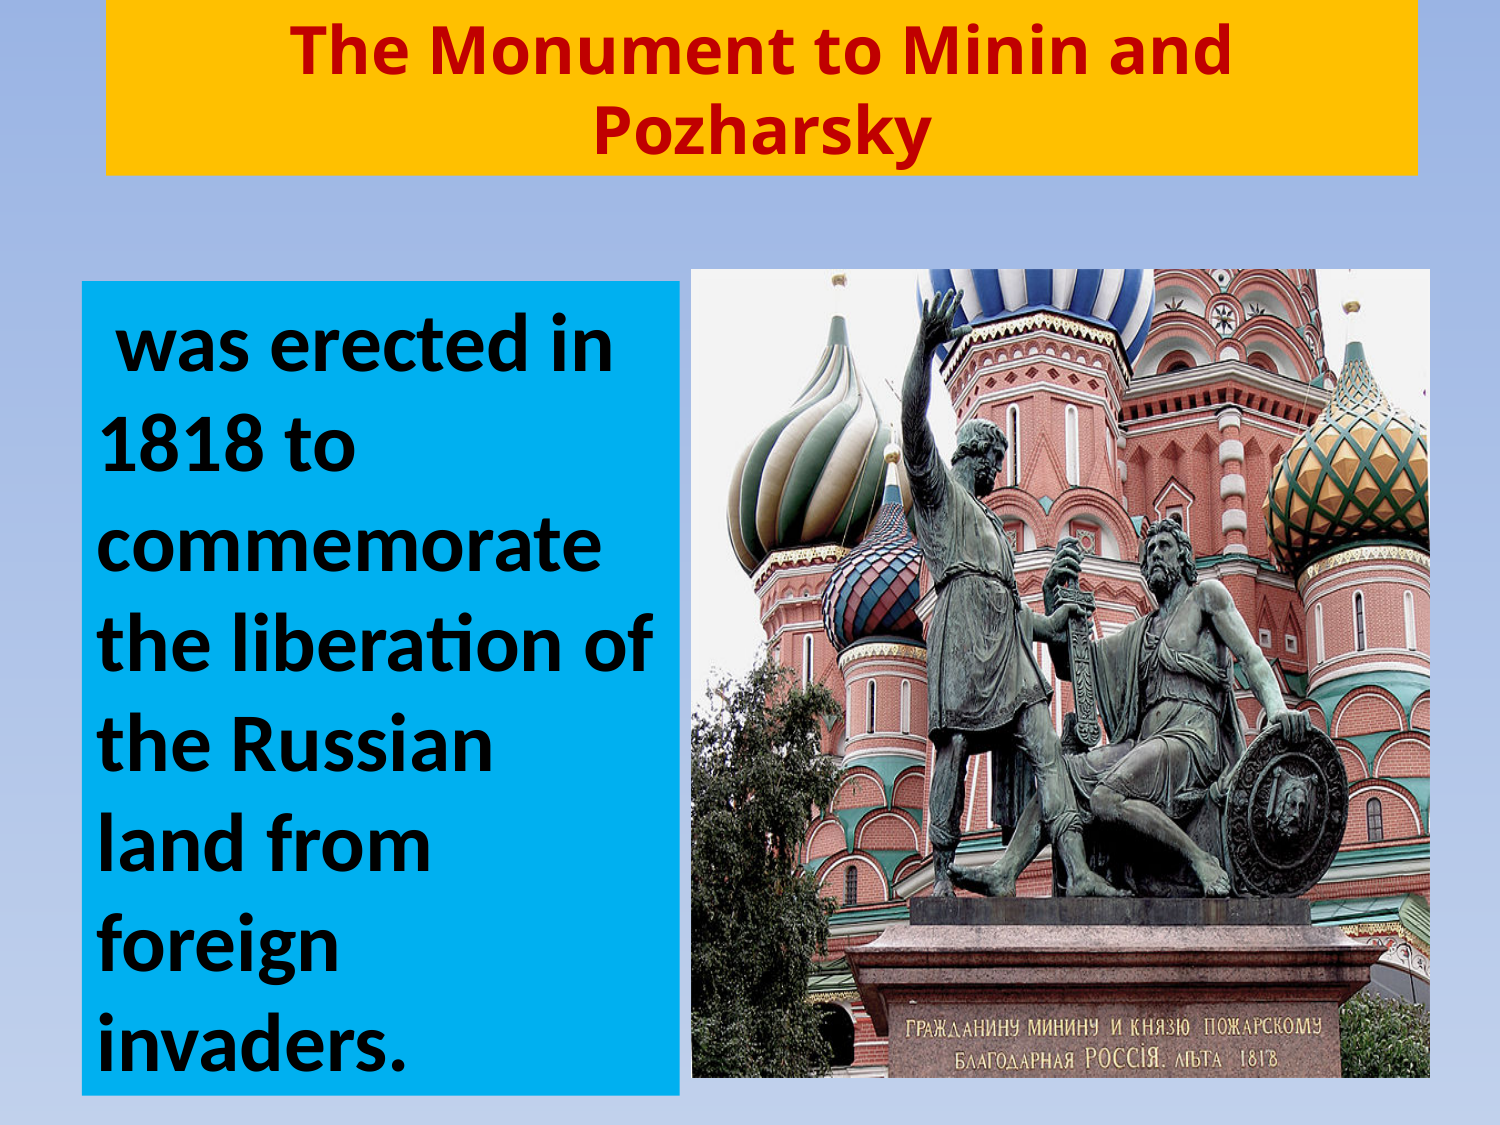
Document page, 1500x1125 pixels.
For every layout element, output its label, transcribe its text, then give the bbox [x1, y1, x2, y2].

picture [691, 269, 1430, 1079]
title The Monument to Minin and Pozharsky [106, 0, 1418, 176]
text_box was erected in 1818 to commemorate the liberation of the Russian land from foreign invaders. [81, 281, 680, 1096]
